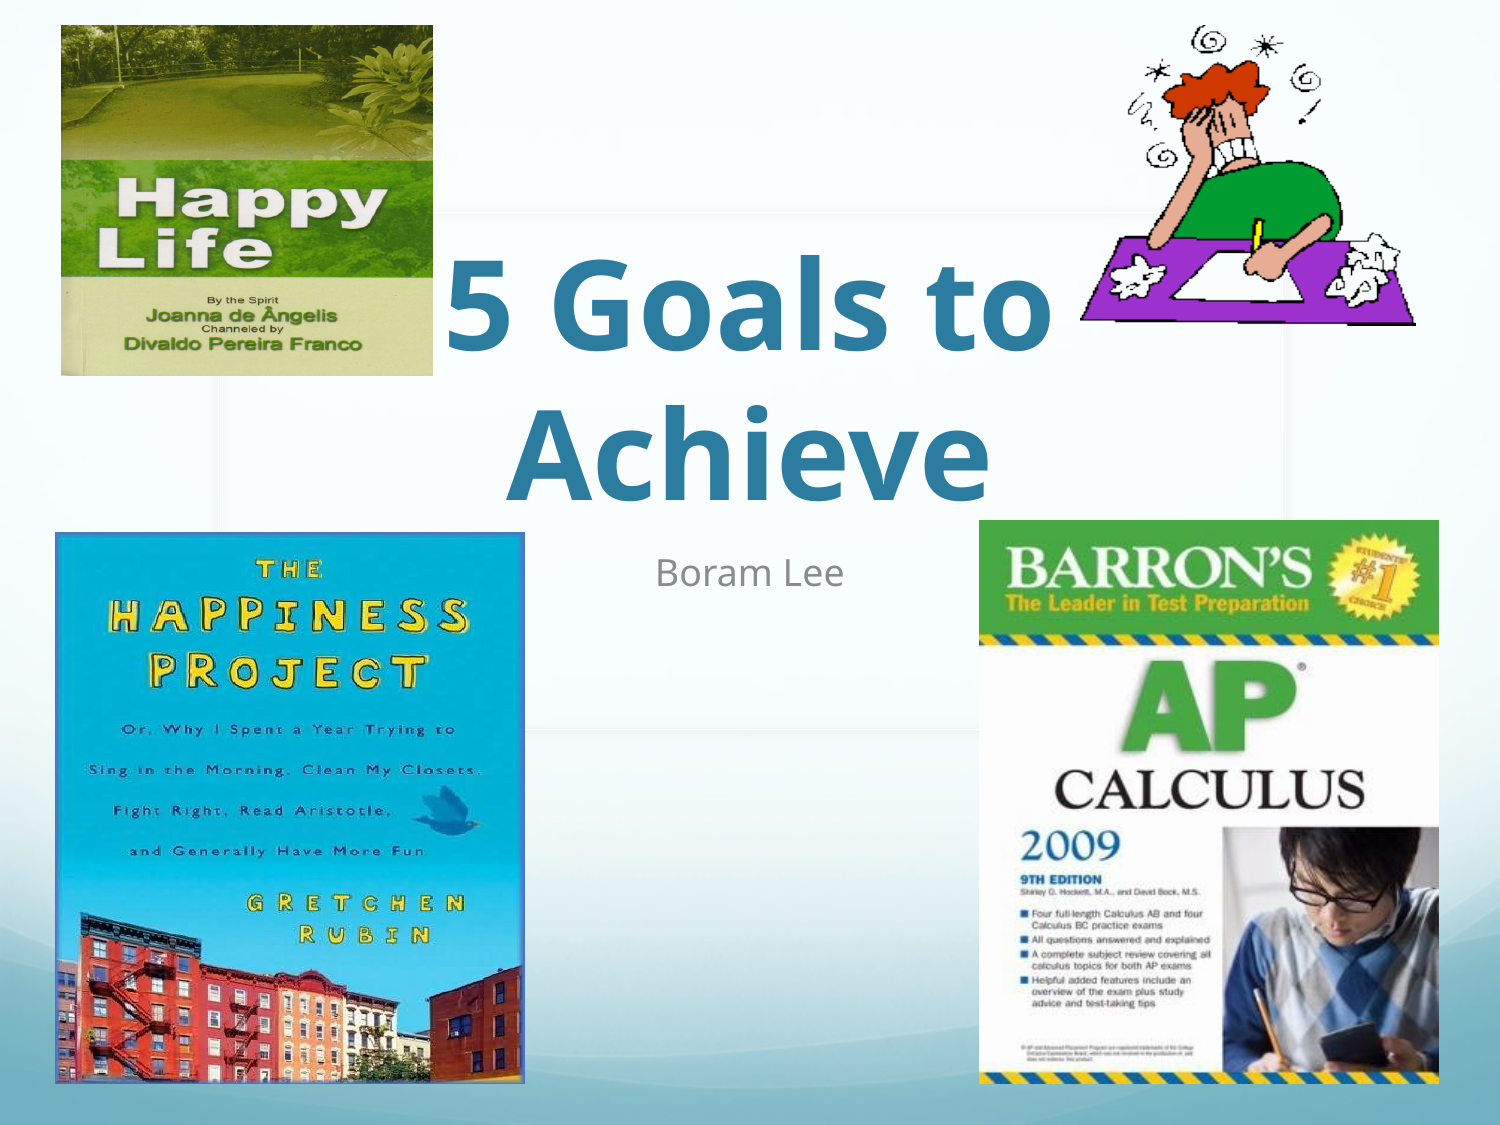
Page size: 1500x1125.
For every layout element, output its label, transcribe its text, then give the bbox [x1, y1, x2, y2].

picture [1080, 25, 1417, 326]
title 5 Goals to Achieve [217, 249, 1283, 533]
subtitle Boram Lee [536, 541, 972, 692]
picture [60, 25, 433, 377]
picture [979, 520, 1440, 1085]
picture [54, 532, 525, 1085]
